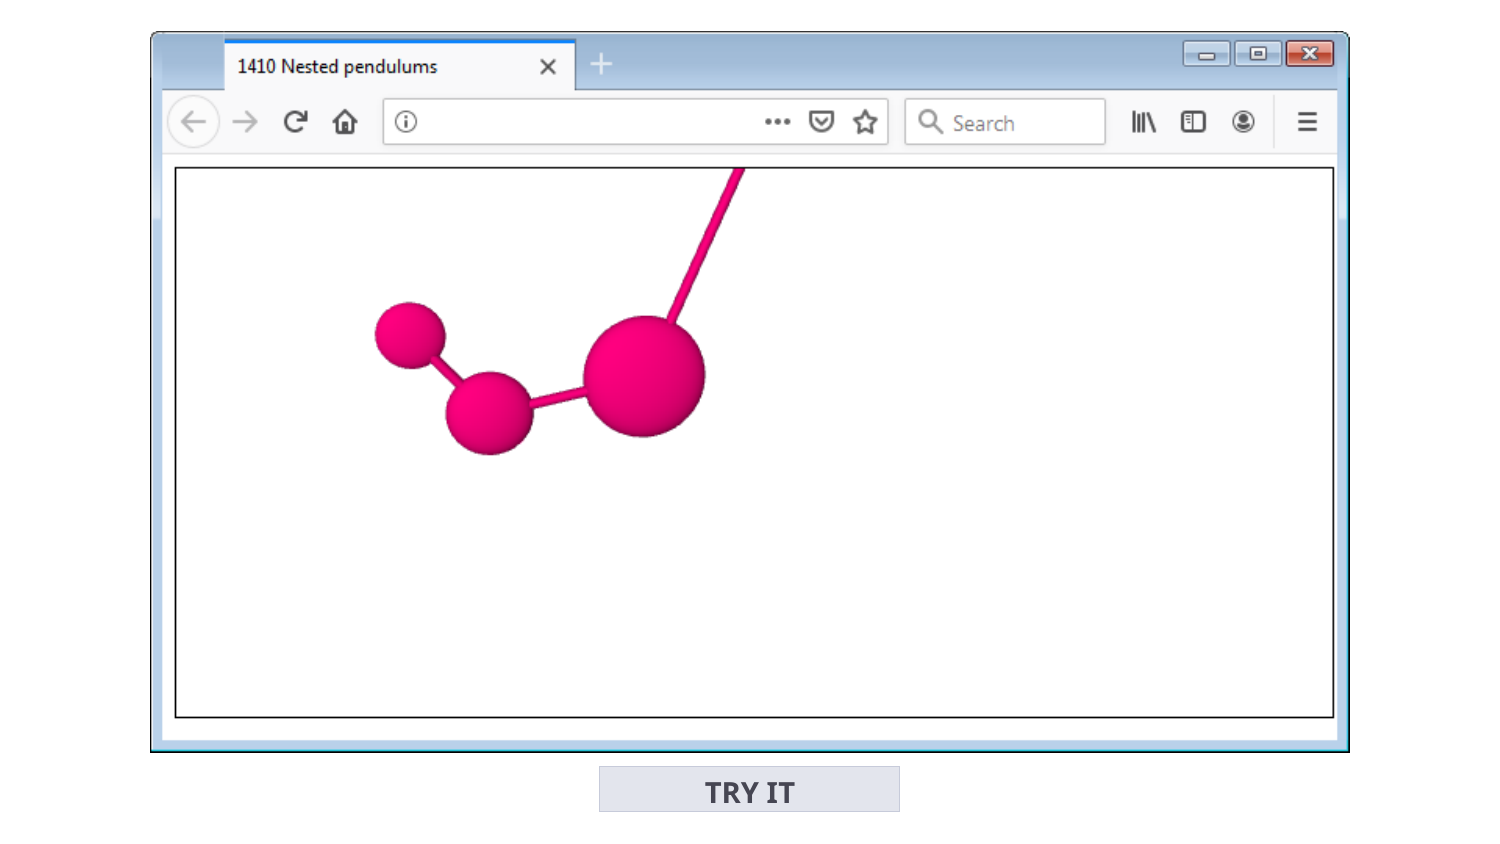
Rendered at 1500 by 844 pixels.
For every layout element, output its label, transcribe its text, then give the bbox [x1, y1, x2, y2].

picture [149, 31, 1351, 753]
text_box TRY IT [599, 766, 900, 812]
